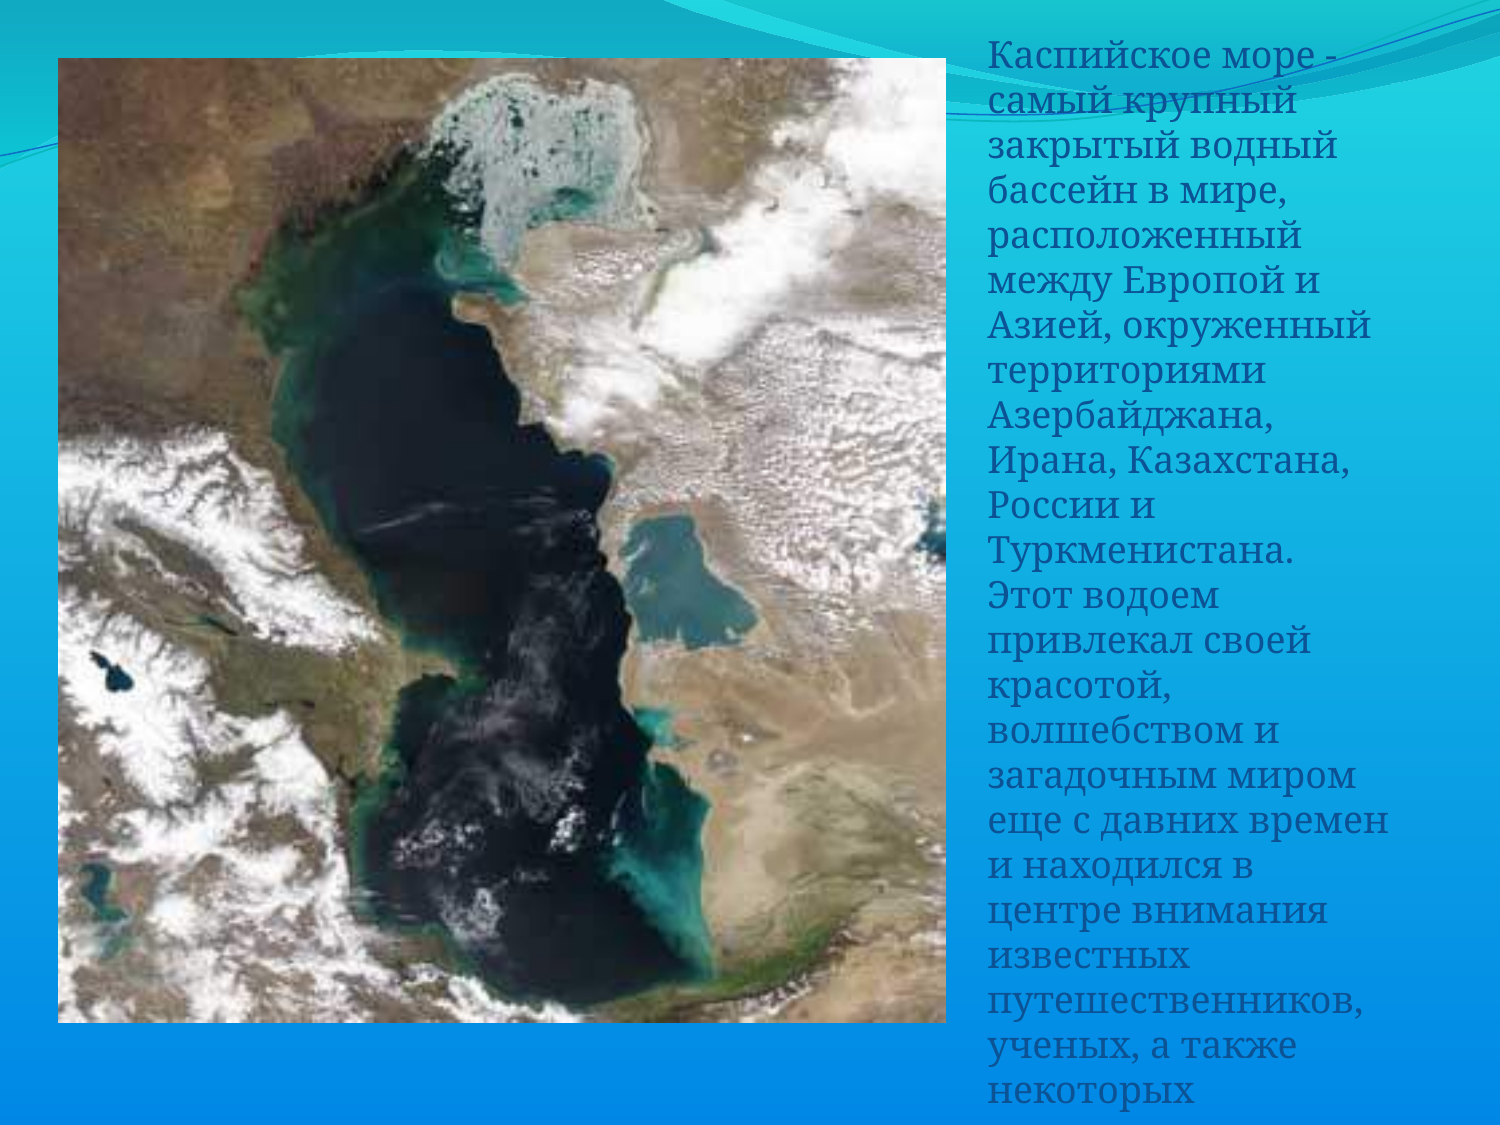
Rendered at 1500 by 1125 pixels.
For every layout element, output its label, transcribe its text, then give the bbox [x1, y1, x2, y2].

picture [58, 58, 946, 1024]
text_box Каспийское море - самый крупный закрытый водный бассейн в мире, расположенный между Европой и Азией, окруженный территориями Азербайджана, Ирана, Казахстана, России и Туркменистана. Этот водоем привлекал своей красотой, волшебством и загадочным миром еще с давних времен и находился в центре внимания известных путешественников, ученых, а также некоторых государственных деятелей. [972, 23, 1407, 1125]
